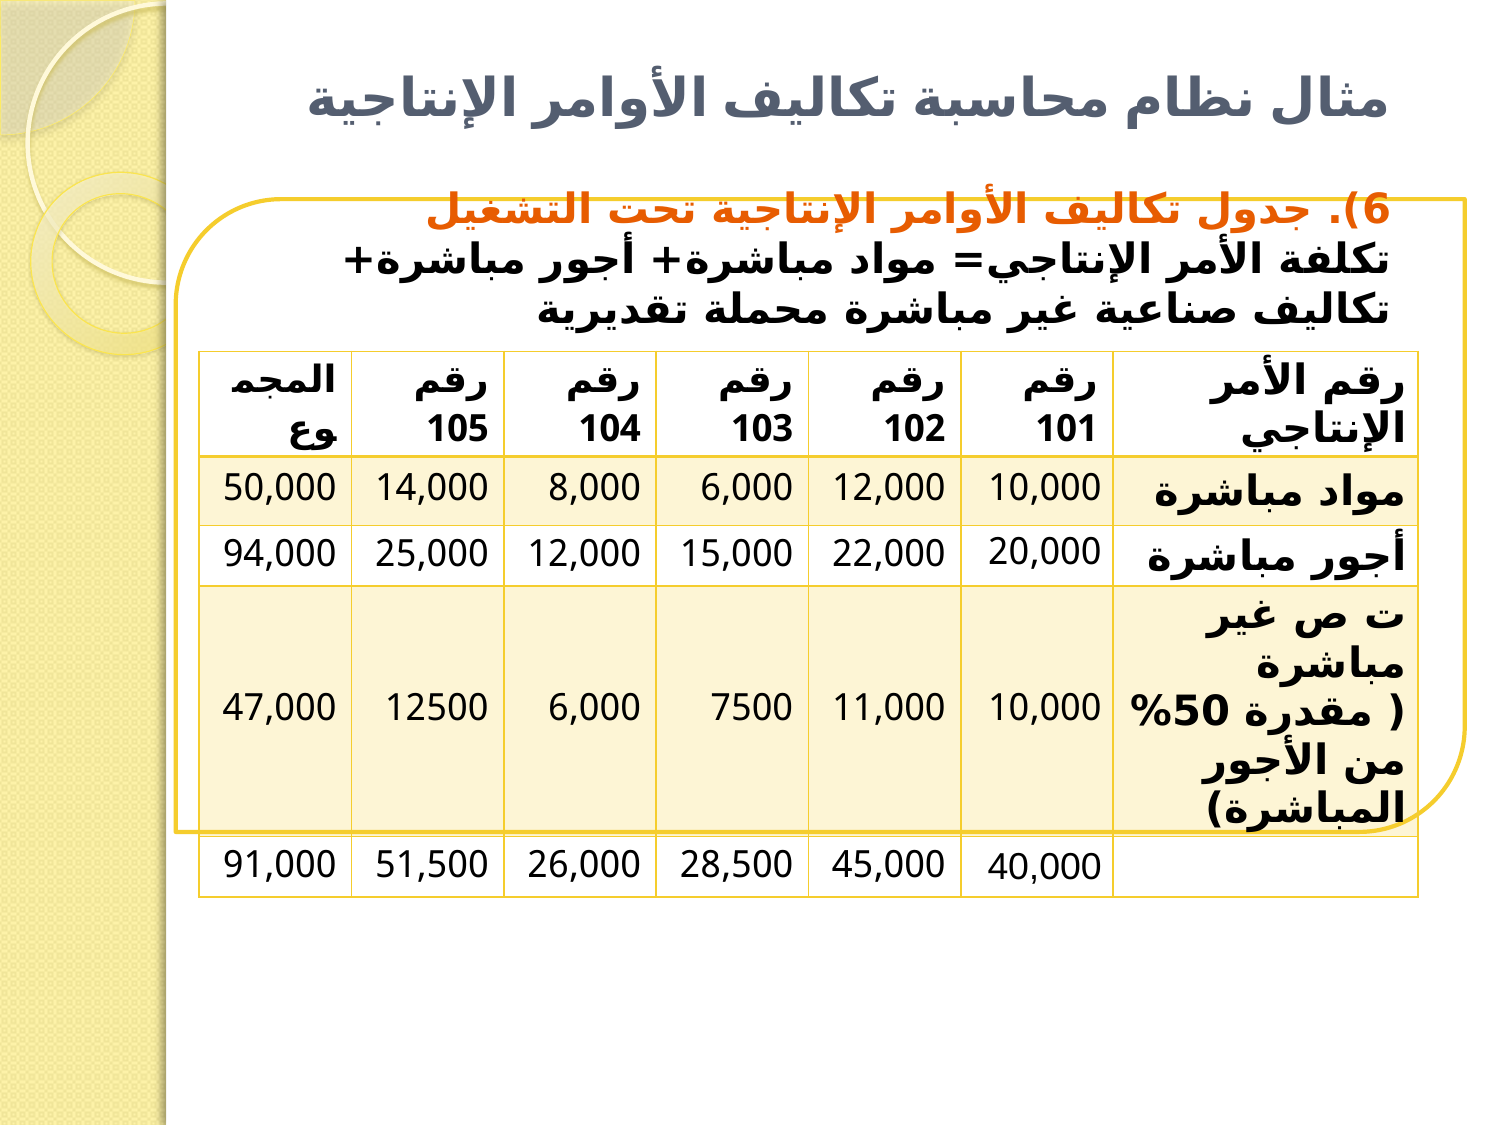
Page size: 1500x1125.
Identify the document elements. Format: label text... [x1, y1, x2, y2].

table_cell 7500 [657, 587, 808, 836]
table_cell 40,000 [962, 837, 1112, 896]
table_cell 14,000 [352, 458, 503, 525]
table_cell [1114, 837, 1417, 896]
table_cell 10,000 [962, 458, 1112, 525]
table_header رقم 101 [962, 352, 1112, 455]
table_header رقم 105 [352, 352, 503, 455]
table_cell أجور مباشرة [1114, 526, 1417, 585]
table_cell 12500 [352, 587, 503, 836]
table_cell ت ص غير مباشرة ( مقدرة 50% من الأجور المباشرة) [1114, 587, 1417, 836]
table_cell 94,000 [200, 526, 351, 585]
text_box 6). جدول تكاليف الأوامر الإنتاجية تحت التشغيل تكلفة الأمر الإنتاجي= مواد مباشرة+ أجور مباشرة+ تكاليف صناعية غير مباشرة محملة تقديرية [281, 174, 1407, 340]
title مثال نظام محاسبة تكاليف الأوامر الإنتاجية [234, 35, 1465, 155]
table_header المجموع [200, 352, 351, 455]
table_cell 26,000 [505, 837, 655, 896]
table_header رقم الأمر الإنتاجي [1114, 352, 1417, 455]
table_cell مواد مباشرة [1114, 458, 1417, 525]
table_cell 20,000 [962, 526, 1112, 585]
table_cell 22,000 [809, 526, 960, 585]
table_cell 12,000 [809, 458, 960, 525]
table_cell 51,500 [352, 837, 503, 896]
table_cell 10,000 [962, 587, 1112, 836]
table_cell 47,000 [200, 587, 351, 836]
table_cell 15,000 [657, 526, 808, 585]
table_header رقم 104 [505, 352, 655, 455]
table_header رقم 102 [809, 352, 960, 455]
table_cell 91,000 [200, 837, 351, 896]
table_cell 12,000 [505, 526, 655, 585]
table_cell 6,000 [505, 587, 655, 836]
table_cell 50,000 [200, 458, 351, 525]
table_cell 28,500 [657, 837, 808, 896]
table_cell 45,000 [809, 837, 960, 896]
table_cell 25,000 [352, 526, 503, 585]
table_cell 11,000 [809, 587, 960, 836]
table_cell 6,000 [657, 458, 808, 525]
table_cell 8,000 [505, 458, 655, 525]
text_box [173, 197, 1467, 835]
table_header رقم 103 [657, 352, 808, 455]
